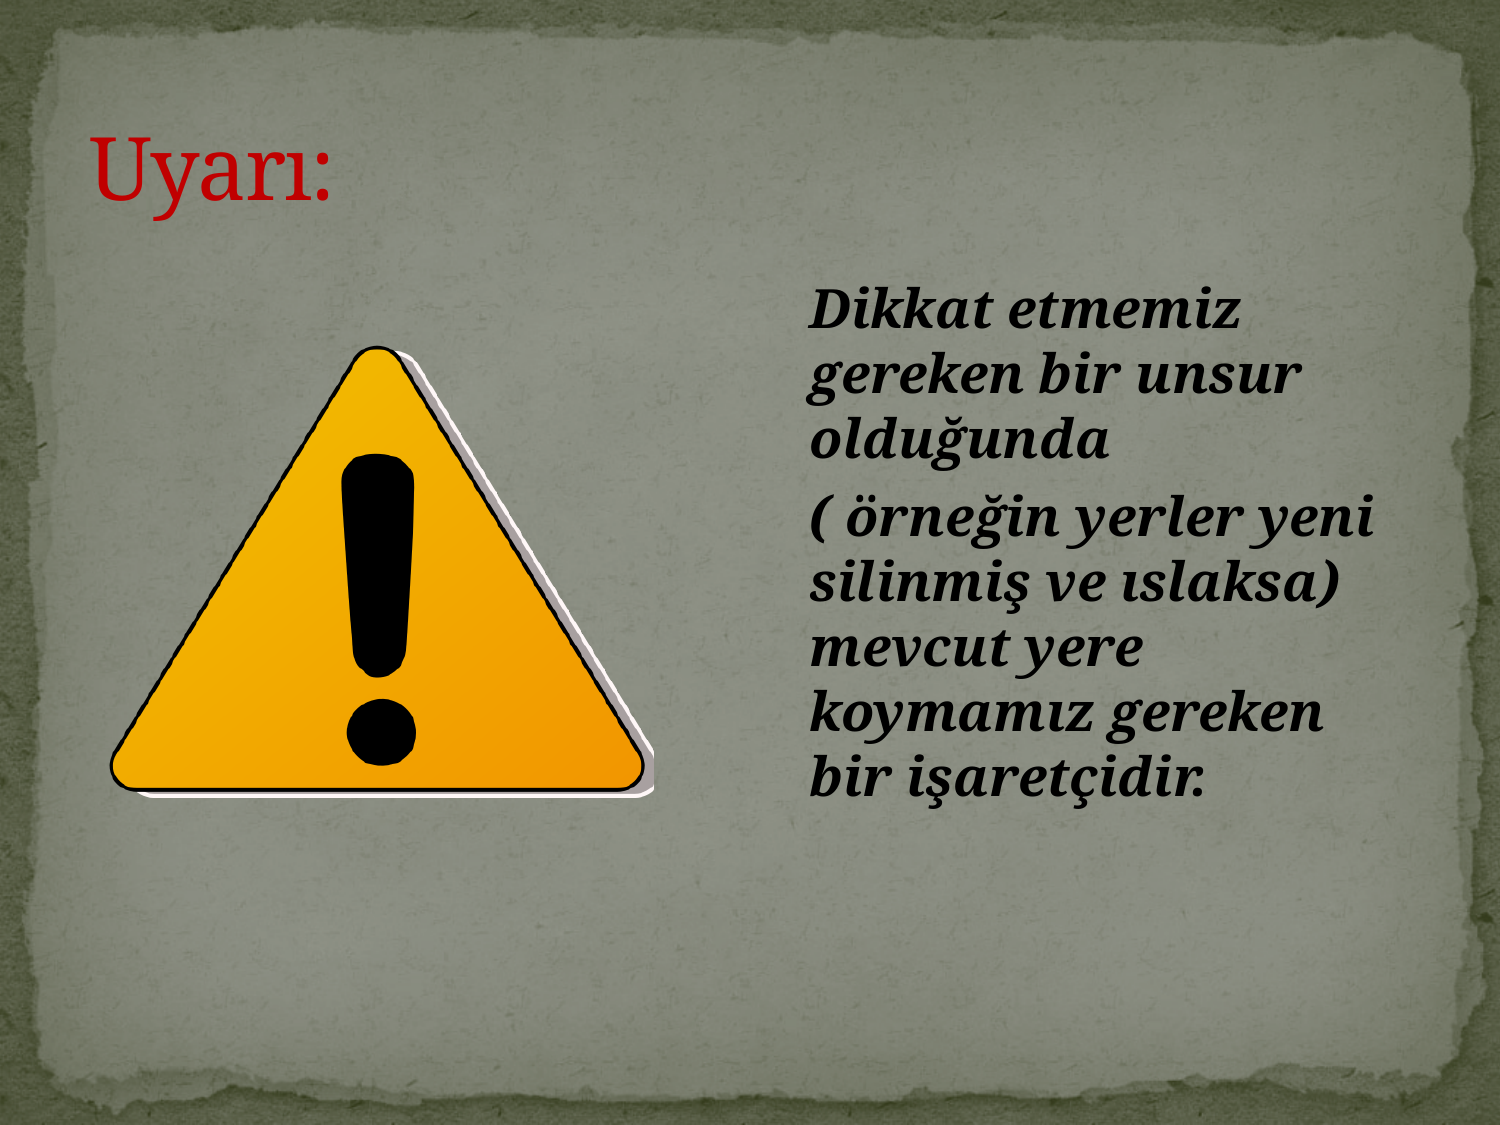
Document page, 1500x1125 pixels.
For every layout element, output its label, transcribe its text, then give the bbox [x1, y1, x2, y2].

picture [100, 338, 654, 799]
title Uyarı: [74, 24, 1425, 225]
list Dikkat etmemiz gereken bir unsur olduğunda ( örneğin yerler yeni silinmiş ve ıslaksa) mevcut yere koymamız gereken bir işaretçidir. [750, 267, 1425, 840]
